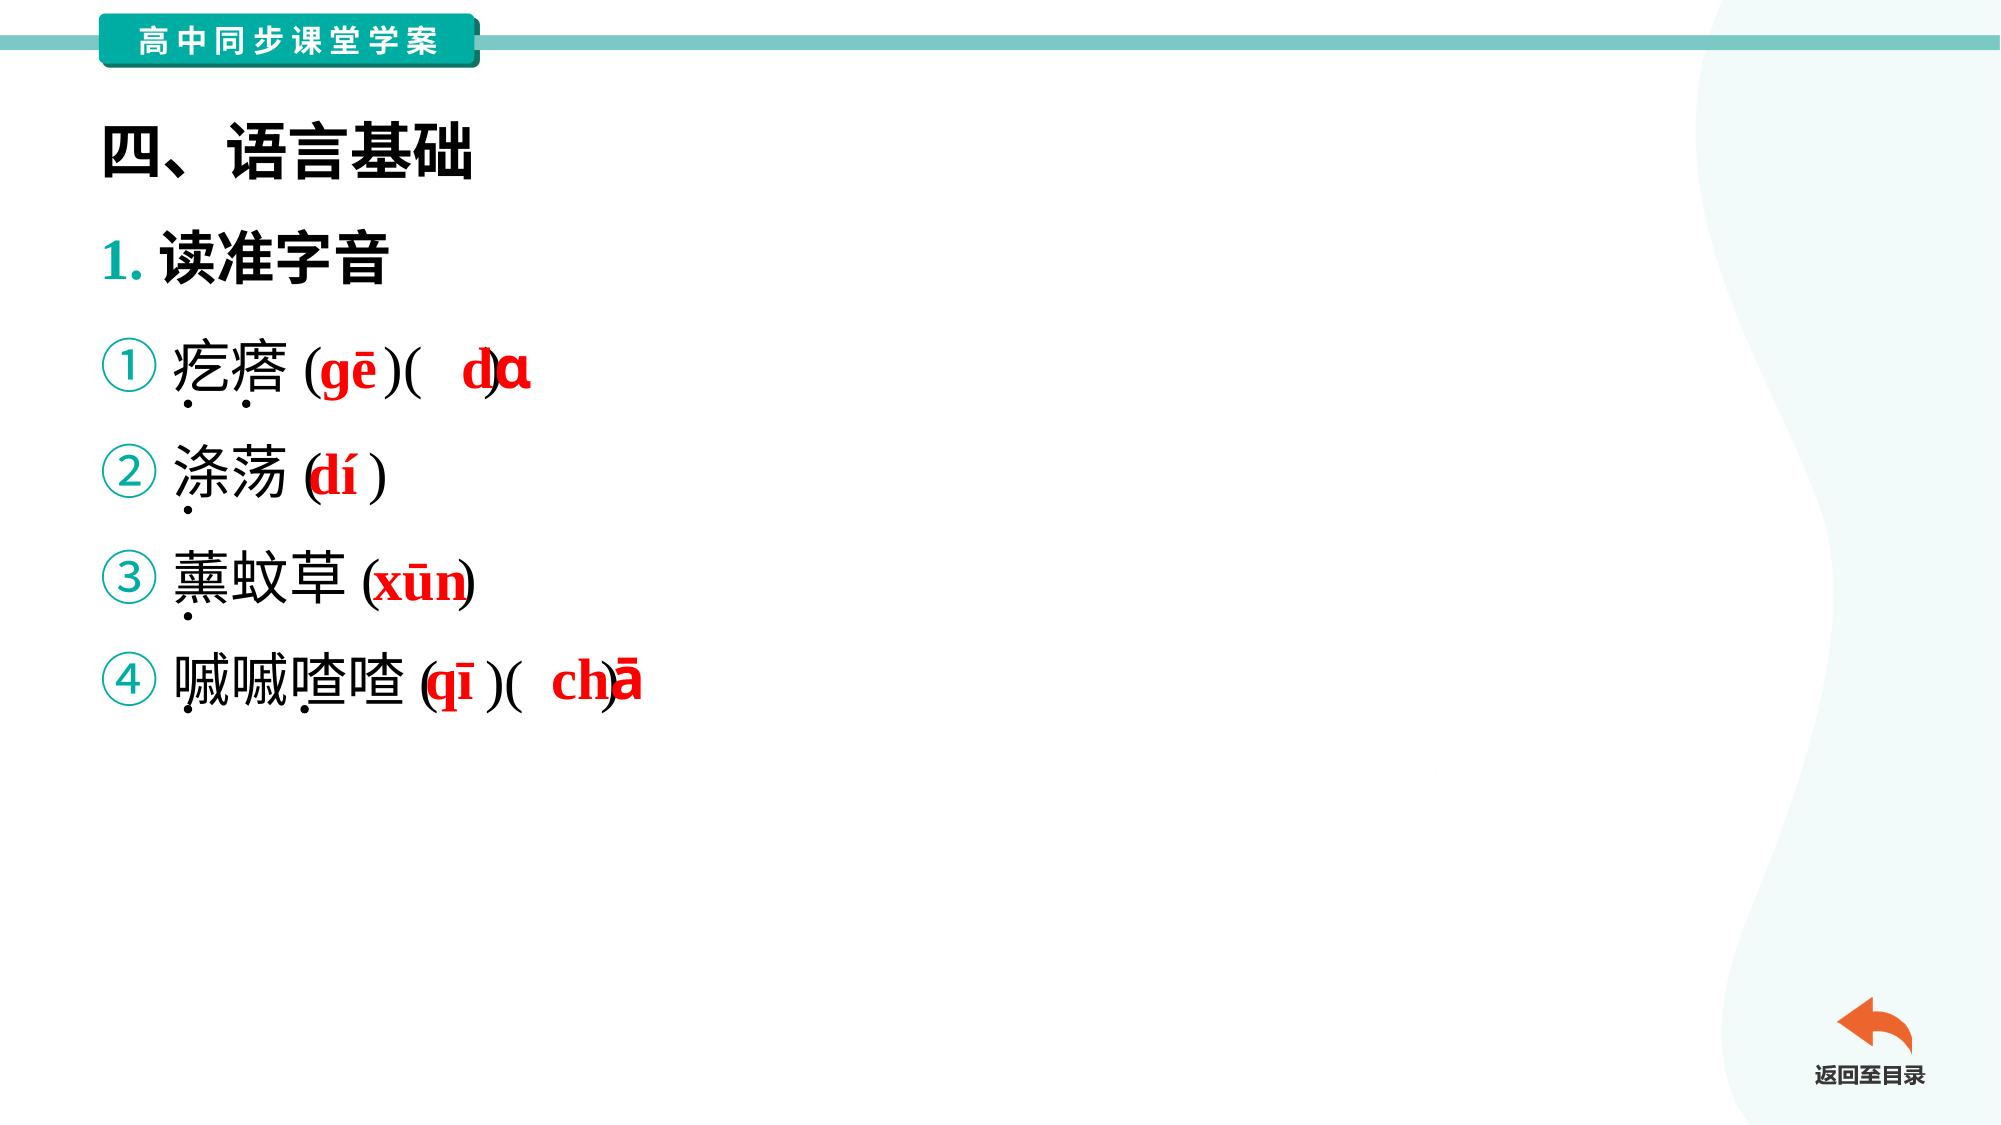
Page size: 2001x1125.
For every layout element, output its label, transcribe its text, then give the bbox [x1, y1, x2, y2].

text_box xūn [352, 506, 489, 601]
text_box [183, 612, 193, 621]
text_box dɑ [436, 293, 557, 387]
text_box 四、语言基础 [100, 76, 1899, 187]
text_box [183, 505, 193, 515]
text_box [183, 399, 193, 408]
text_box ①疙瘩( )( ) ②涤荡( ) ③薰蚊草( ) ④嘁嘁喳喳( )( ) [100, 292, 1899, 702]
text_box qī [404, 608, 496, 701]
text_box 1.读准字音 [100, 187, 1899, 281]
picture [0, 0, 2000, 1125]
text_box [300, 704, 309, 714]
text_box dí [287, 399, 379, 495]
text_box chā [525, 608, 672, 699]
text_box ɡē [297, 293, 399, 389]
text_box [242, 399, 251, 408]
text_box [183, 704, 193, 714]
